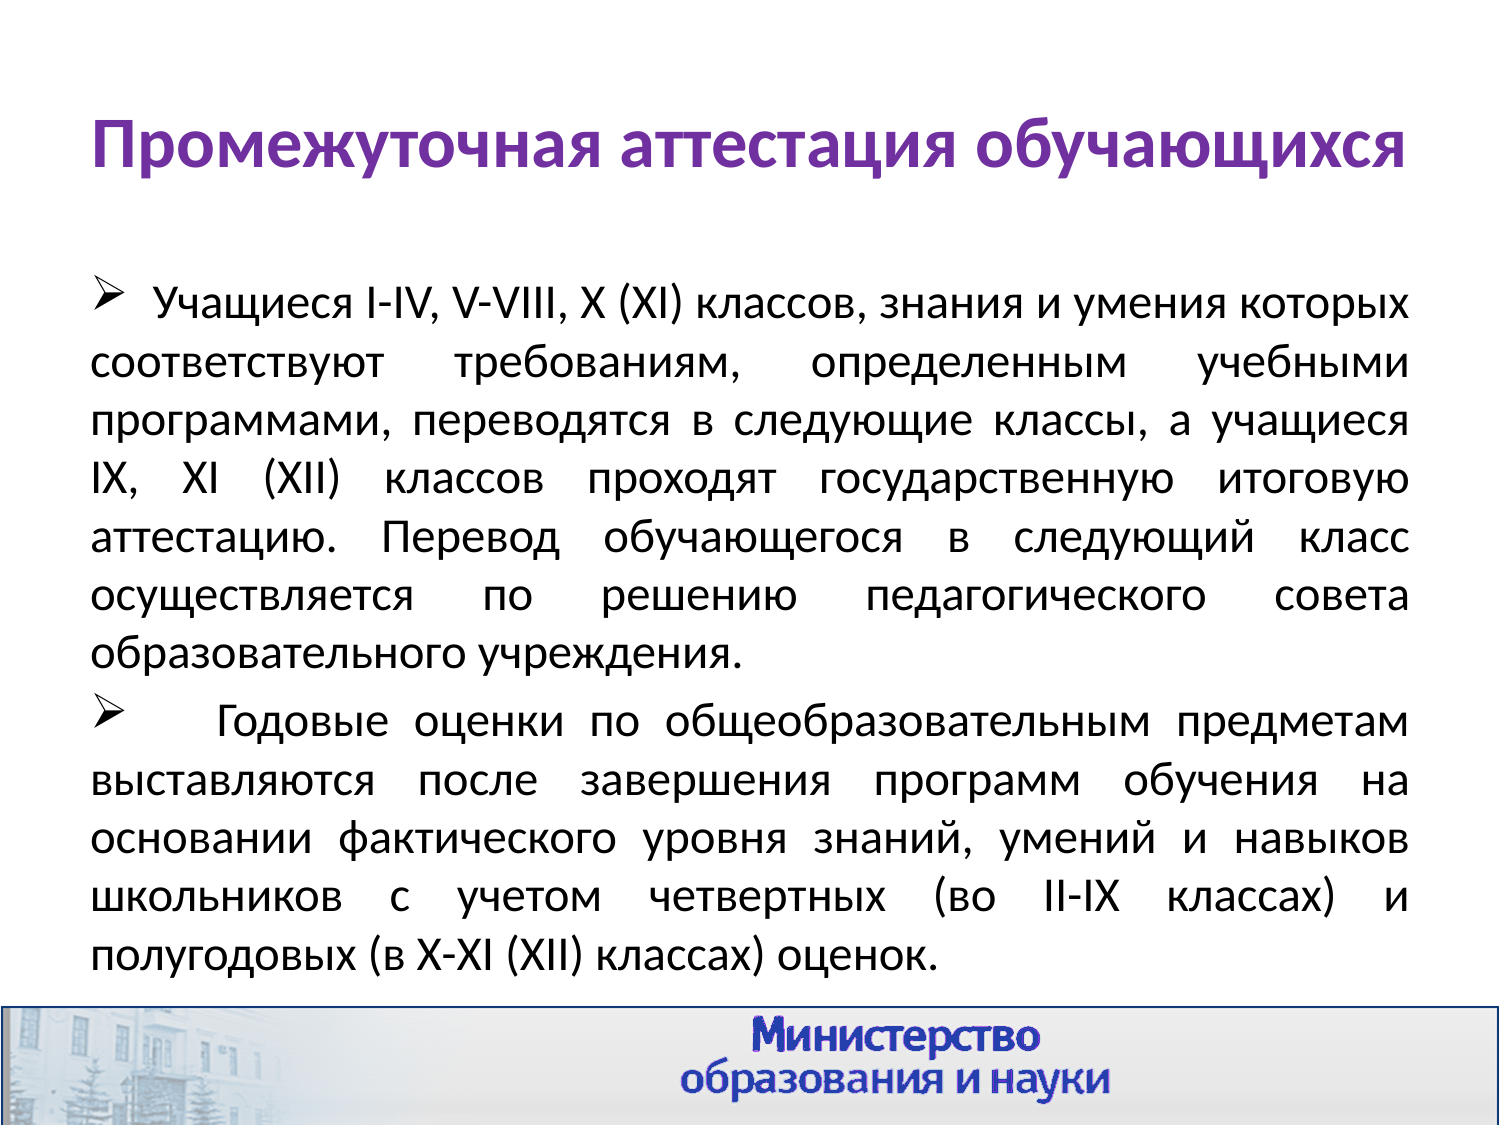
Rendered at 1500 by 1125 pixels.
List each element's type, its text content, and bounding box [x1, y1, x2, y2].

list Учащиеся I-IV, V-VIII, Х (ХI) классов, знания и умения которых соответствуют требованиям, определенным учебными программами, переводятся в следующие классы, а учащиеся IХ, ХI (ХII) классов проходят государственную итоговую аттестацию. Перевод обучающегося в следующий класс осуществляется по решению педагогического совета образовательного учреждения. Годовые оценки по общеобразовательным предметам выставляются после завершения программ обучения на основании фактического уровня знаний, умений и навыков школьников с учетом четвертных (во II-IХ классах) и полугодовых (в Х-ХI (ХII) классах) оценок. [75, 262, 1425, 1003]
picture [0, 1004, 1500, 1125]
title Промежуточная аттестация обучающихся [75, 45, 1425, 233]
